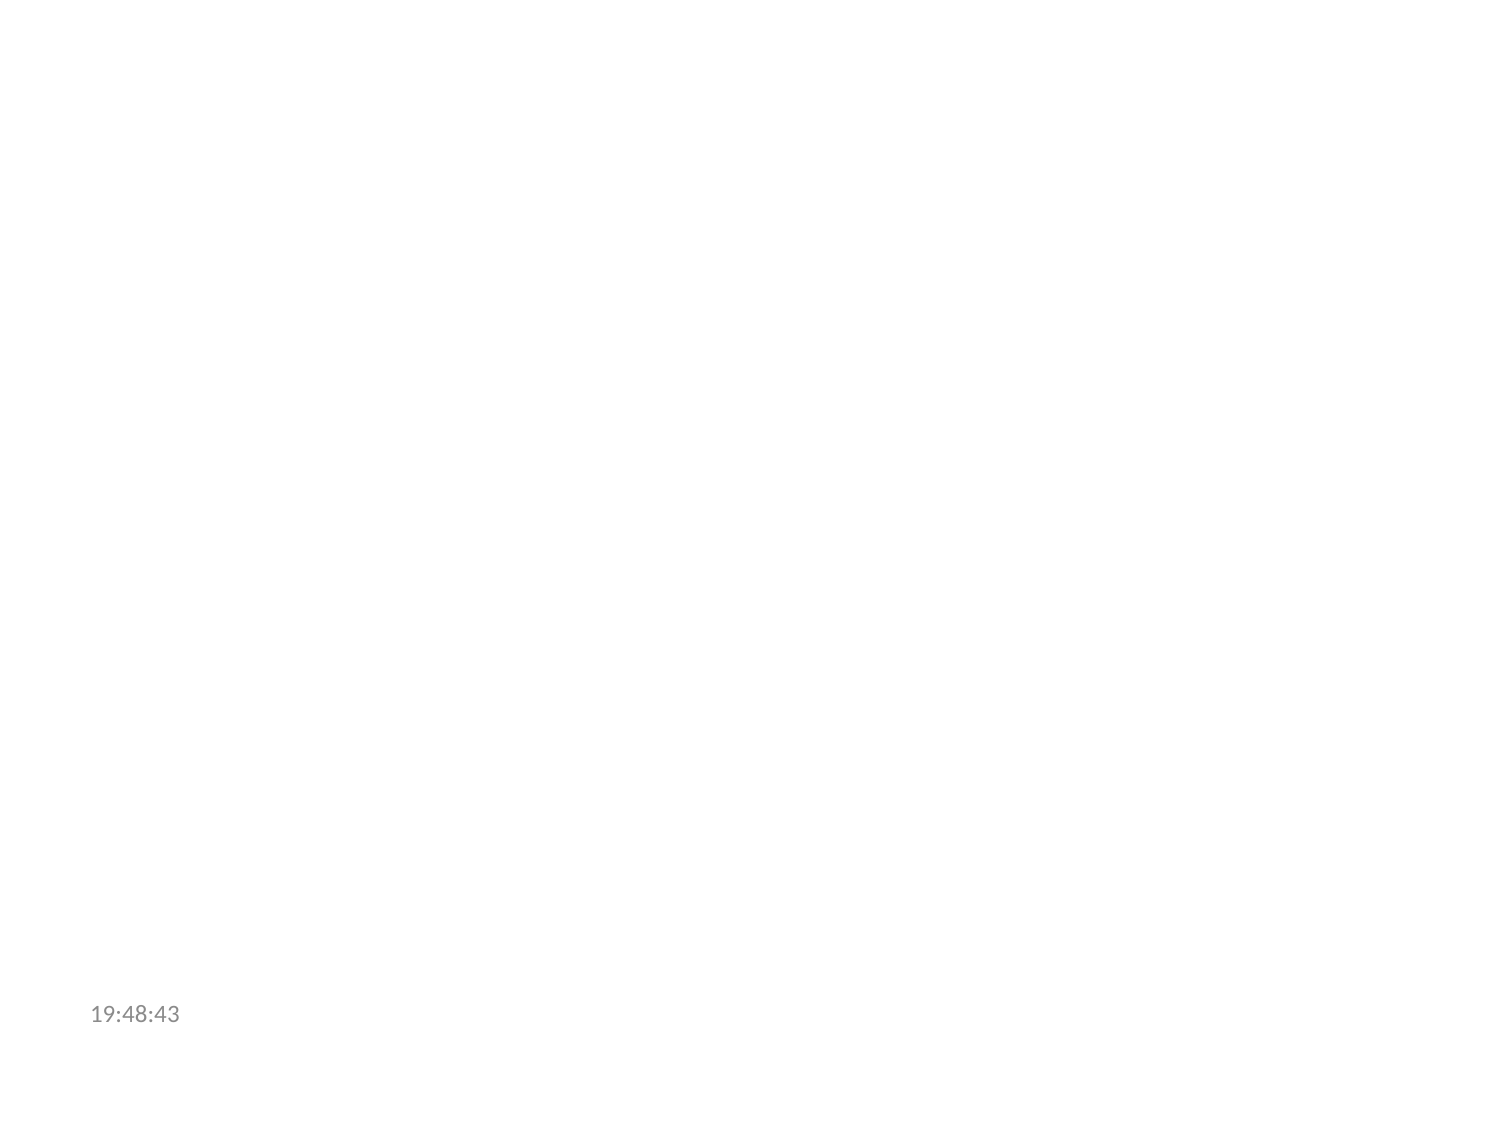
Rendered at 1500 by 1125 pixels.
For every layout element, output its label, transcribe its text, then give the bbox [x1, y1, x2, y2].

text_box 15:35:09 [75, 982, 425, 1043]
